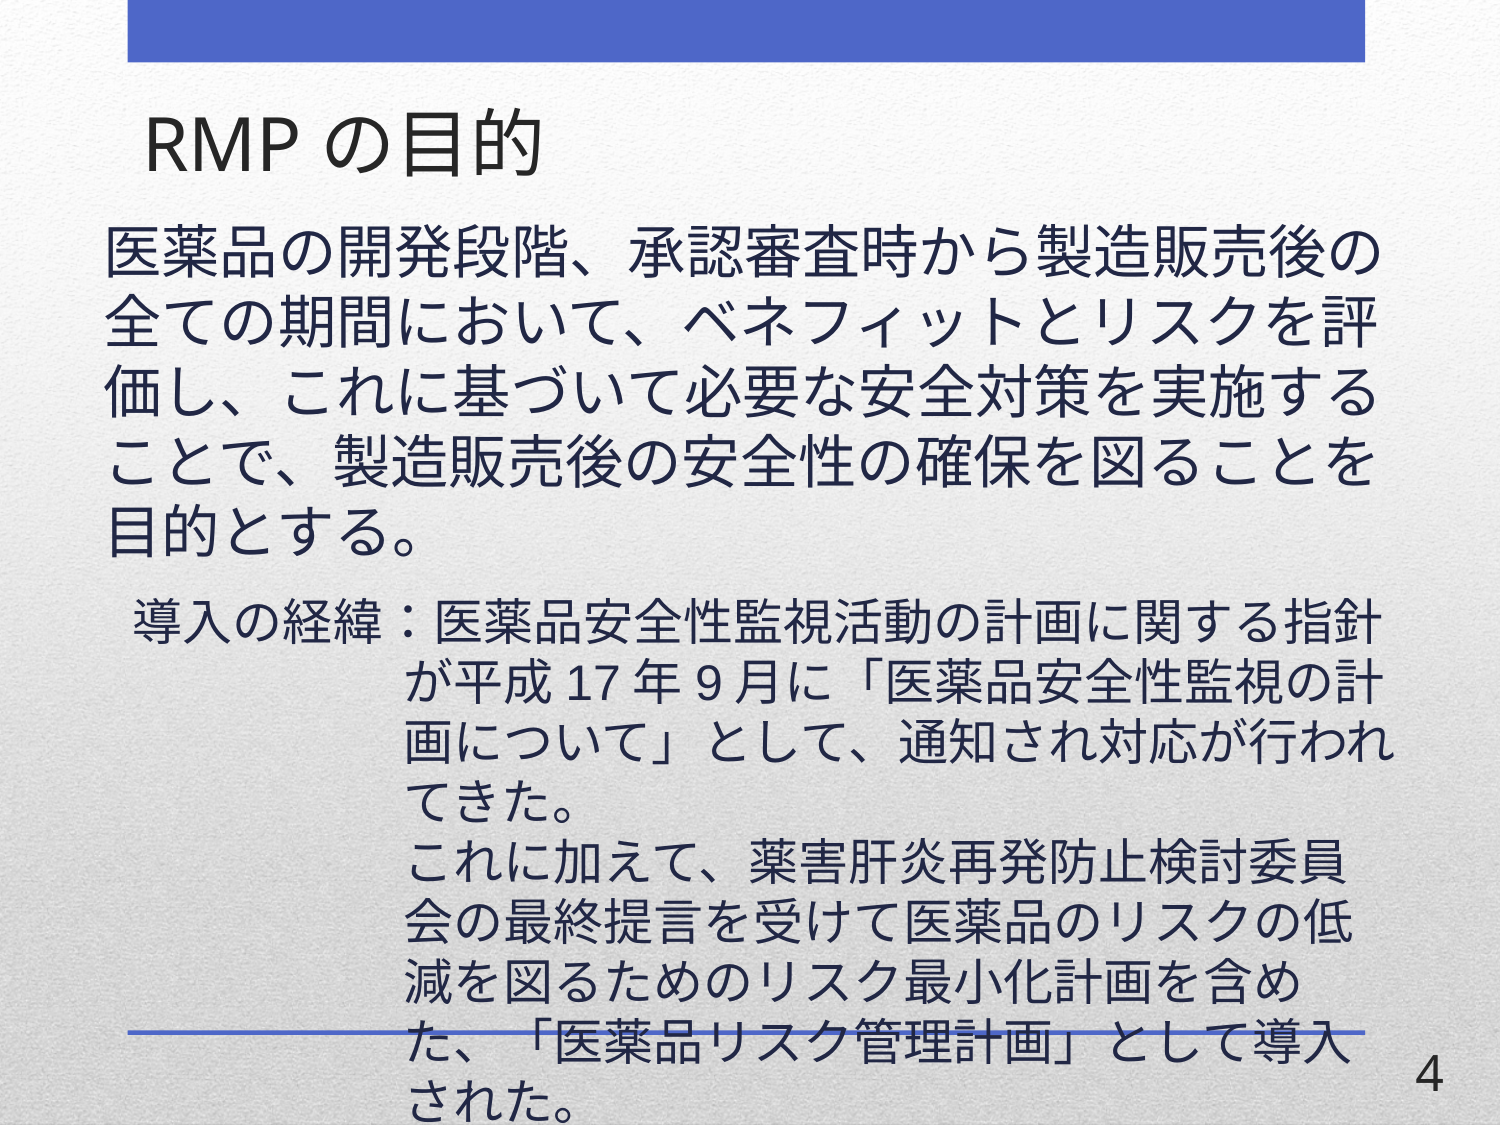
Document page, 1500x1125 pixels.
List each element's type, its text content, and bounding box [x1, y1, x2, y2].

text_box RMPの目的 [127, 62, 1240, 194]
list 医薬品の開発段階、承認審査時から製造販売後の全ての期間において、ベネフィットとリスクを評価し、これに基づいて必要な安全対策を実施することで、製造販売後の安全性の確保を図ることを目的とする。 導入の経緯：医薬品安全性監視活動の計画に関する指針が平成17年9月に「医薬品安全性監視の計画について」として、通知され対応が行われてきた。 これに加えて、薬害肝炎再発防止検討委員会の最終提言を受けて医薬品のリスクの低減を図るためのリスク最小化計画を含めた、「医薬品リスク管理計画」として導入された。 [88, 208, 1412, 1024]
slide_number 4 [1333, 1046, 1459, 1106]
